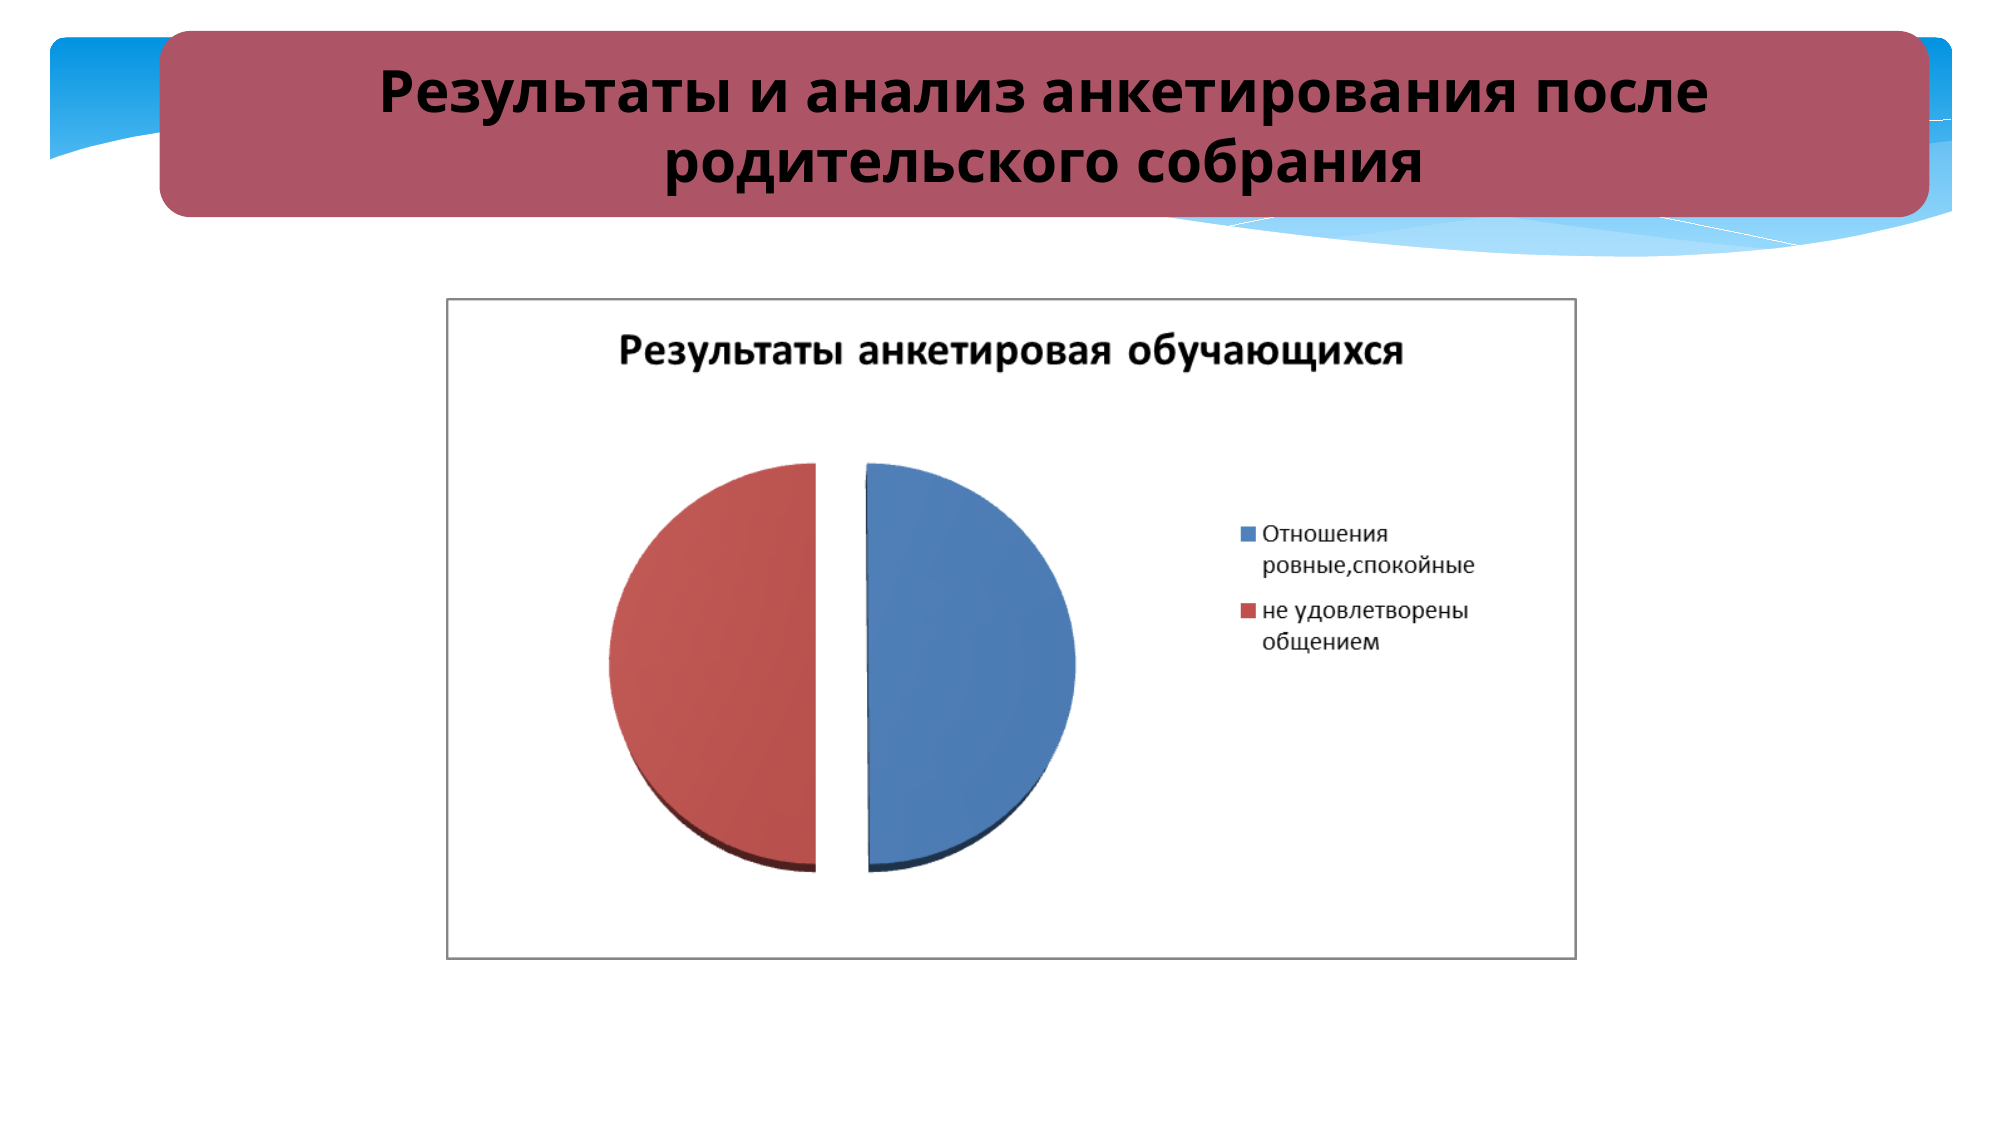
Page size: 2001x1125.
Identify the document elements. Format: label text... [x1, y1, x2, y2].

text_box [137, 299, 1863, 1014]
text_box [137, 34, 1863, 252]
text_box Результаты и анализ анкетирования после родительского собрания [174, 29, 1931, 219]
picture [446, 298, 1577, 960]
